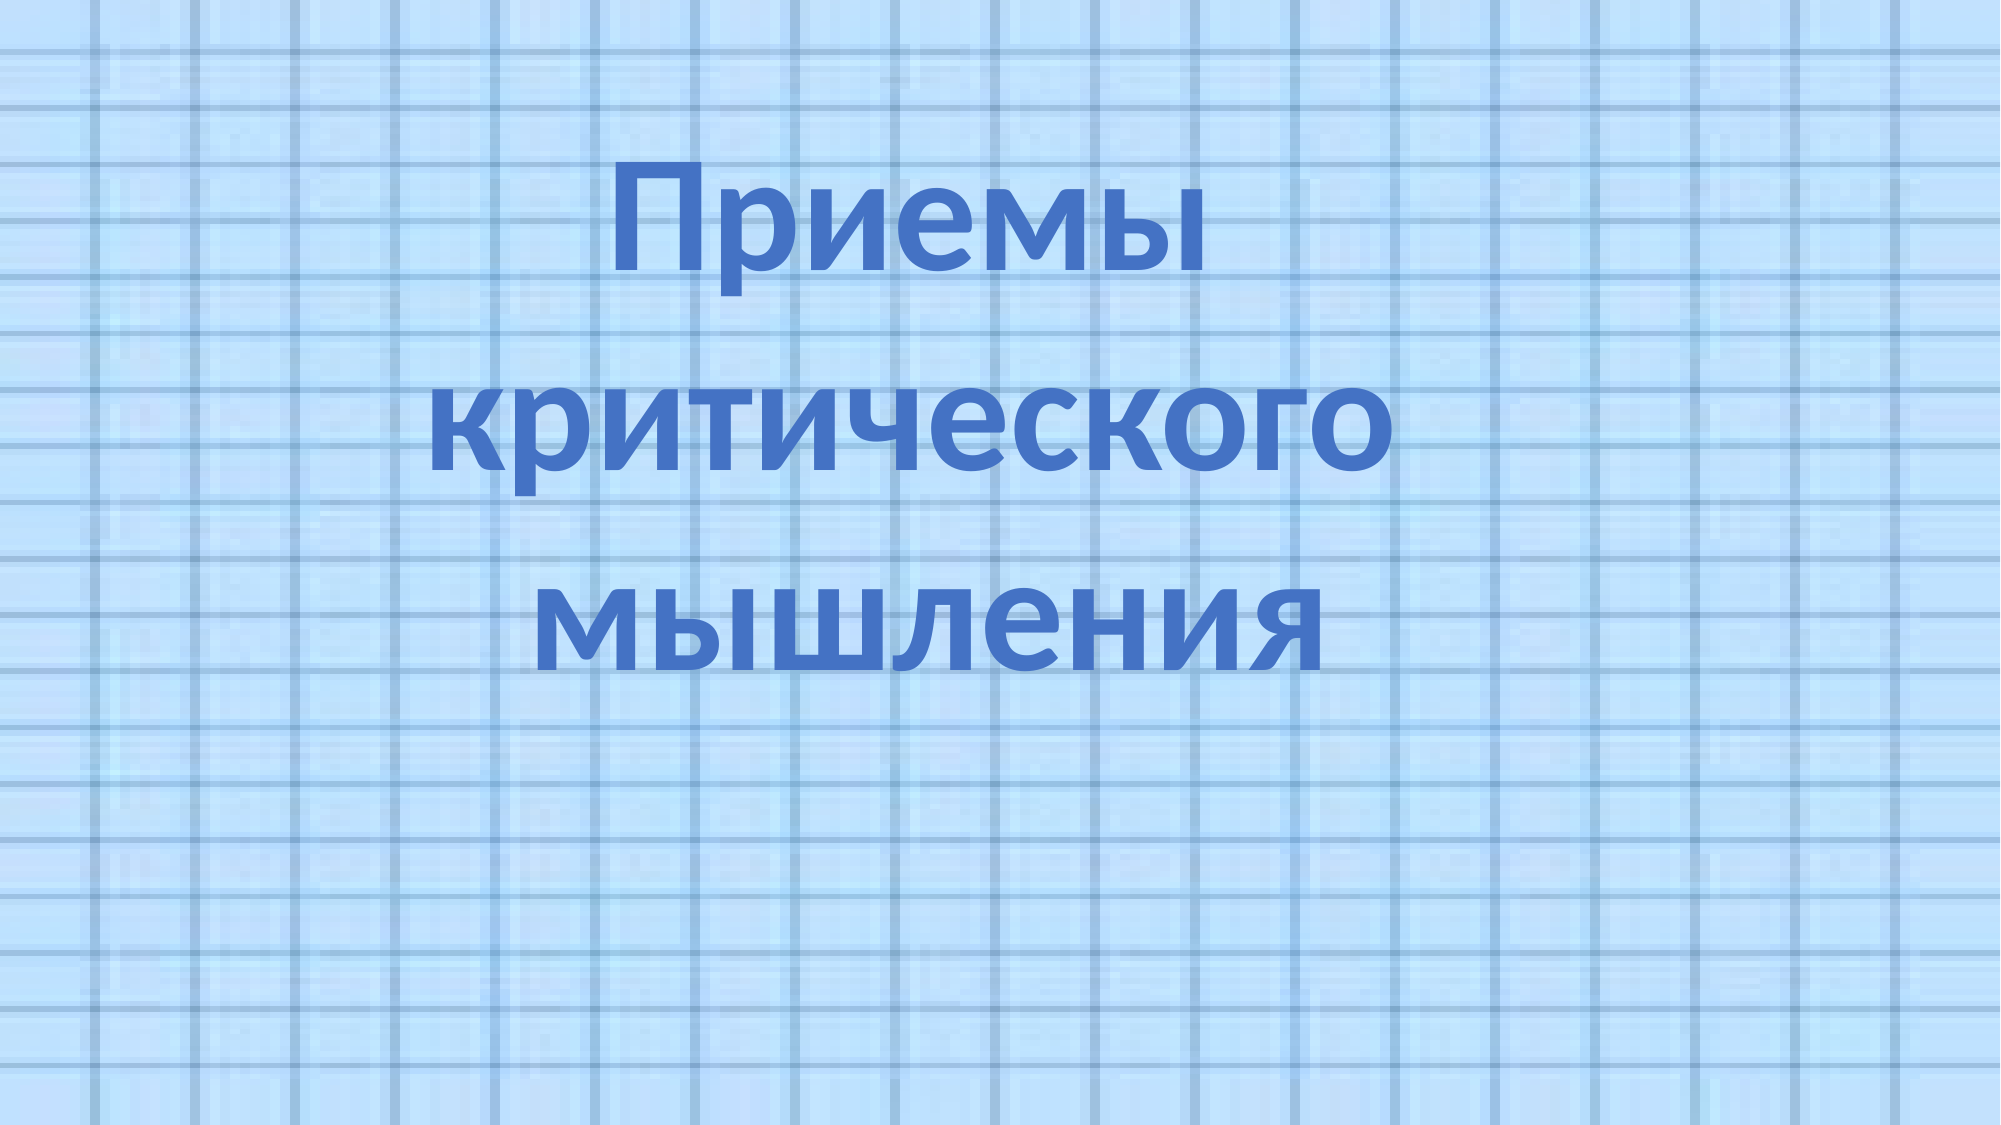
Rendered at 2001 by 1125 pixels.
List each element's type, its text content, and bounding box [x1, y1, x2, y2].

text_box Приемы критического мышления [135, 96, 1724, 712]
picture [0, 0, 2001, 1125]
